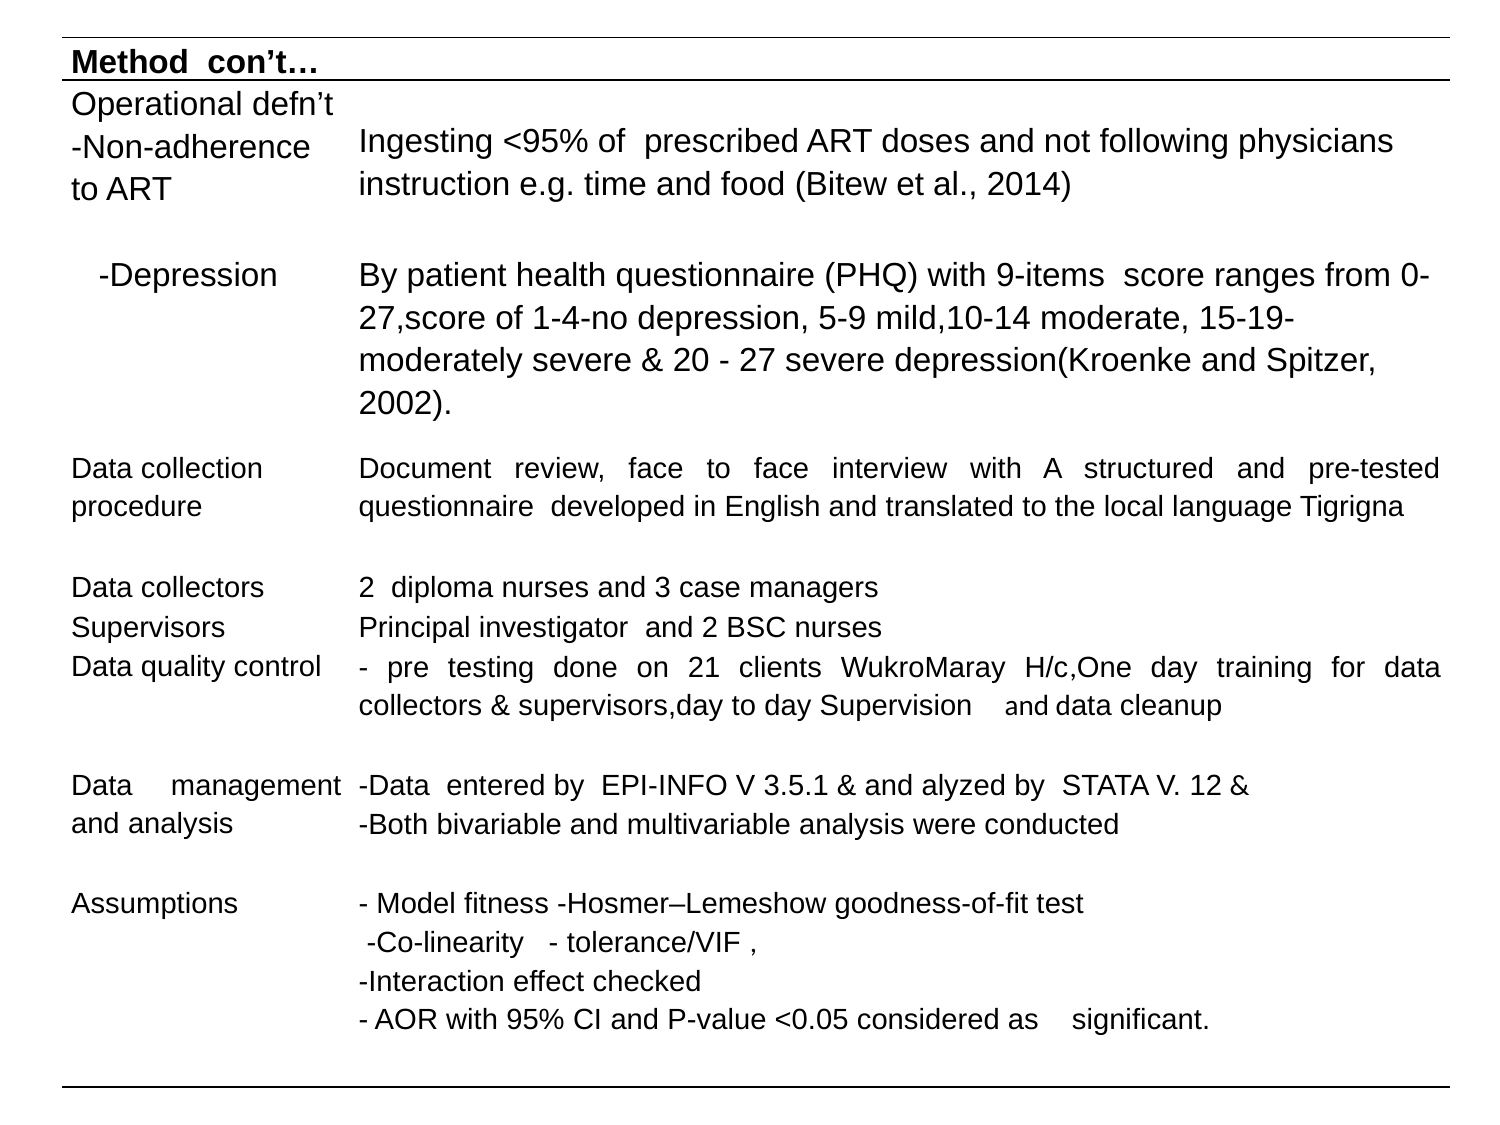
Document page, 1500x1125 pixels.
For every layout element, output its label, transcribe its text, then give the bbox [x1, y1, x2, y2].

table_cell Operational defn’t -Non-adherence to ART -Depression [62, 81, 350, 447]
table_cell Data collection procedure [62, 447, 350, 566]
table_header Method con’t… [62, 38, 1450, 79]
table_cell Principal investigator and 2 BSC nurses [350, 606, 1450, 646]
table_cell By patient health questionnaire (PHQ) with 9-items score ranges from 0-27,score of 1-4-no depression, 5-9 mild,10-14 moderate, 15-19-moderately severe & 20 - 27 severe depression(Kroenke and Spitzer, 2002). [350, 214, 1450, 447]
table_cell Document review, face to face interview with A structured and pre-tested questionnaire developed in English and translated to the local language Tigrigna [350, 447, 1450, 566]
table_cell -Data entered by EPI-INFO V 3.5.1 & and alyzed by STATA V. 12 & -Both bivariable and multivariable analysis were conducted [350, 764, 1450, 883]
slide_number 9 [1074, 1042, 1425, 1103]
table_cell Supervisors [62, 606, 350, 646]
table_cell - Model fitness -Hosmer–Lemeshow goodness-of-fit test -Co-linearity - tolerance/VIF , -Interaction effect checked - AOR with 95% CI and P-value <0.05 considered as significant. [350, 883, 1450, 1086]
table_cell Data quality control [62, 646, 350, 764]
table_cell Assumptions [62, 883, 350, 1086]
table_cell Data management and analysis [62, 764, 350, 883]
table_cell Ingesting <95% of prescribed ART doses and not following physicians instruction e.g. time and food (Bitew et al., 2014) [350, 81, 1450, 214]
table_cell - pre testing done on 21 clients WukroMaray H/c,One day training for data collectors & supervisors,day to day Supervision and data cleanup [350, 646, 1450, 764]
table_cell 2 diploma nurses and 3 case managers [350, 566, 1450, 606]
table_cell Data collectors [62, 566, 350, 606]
